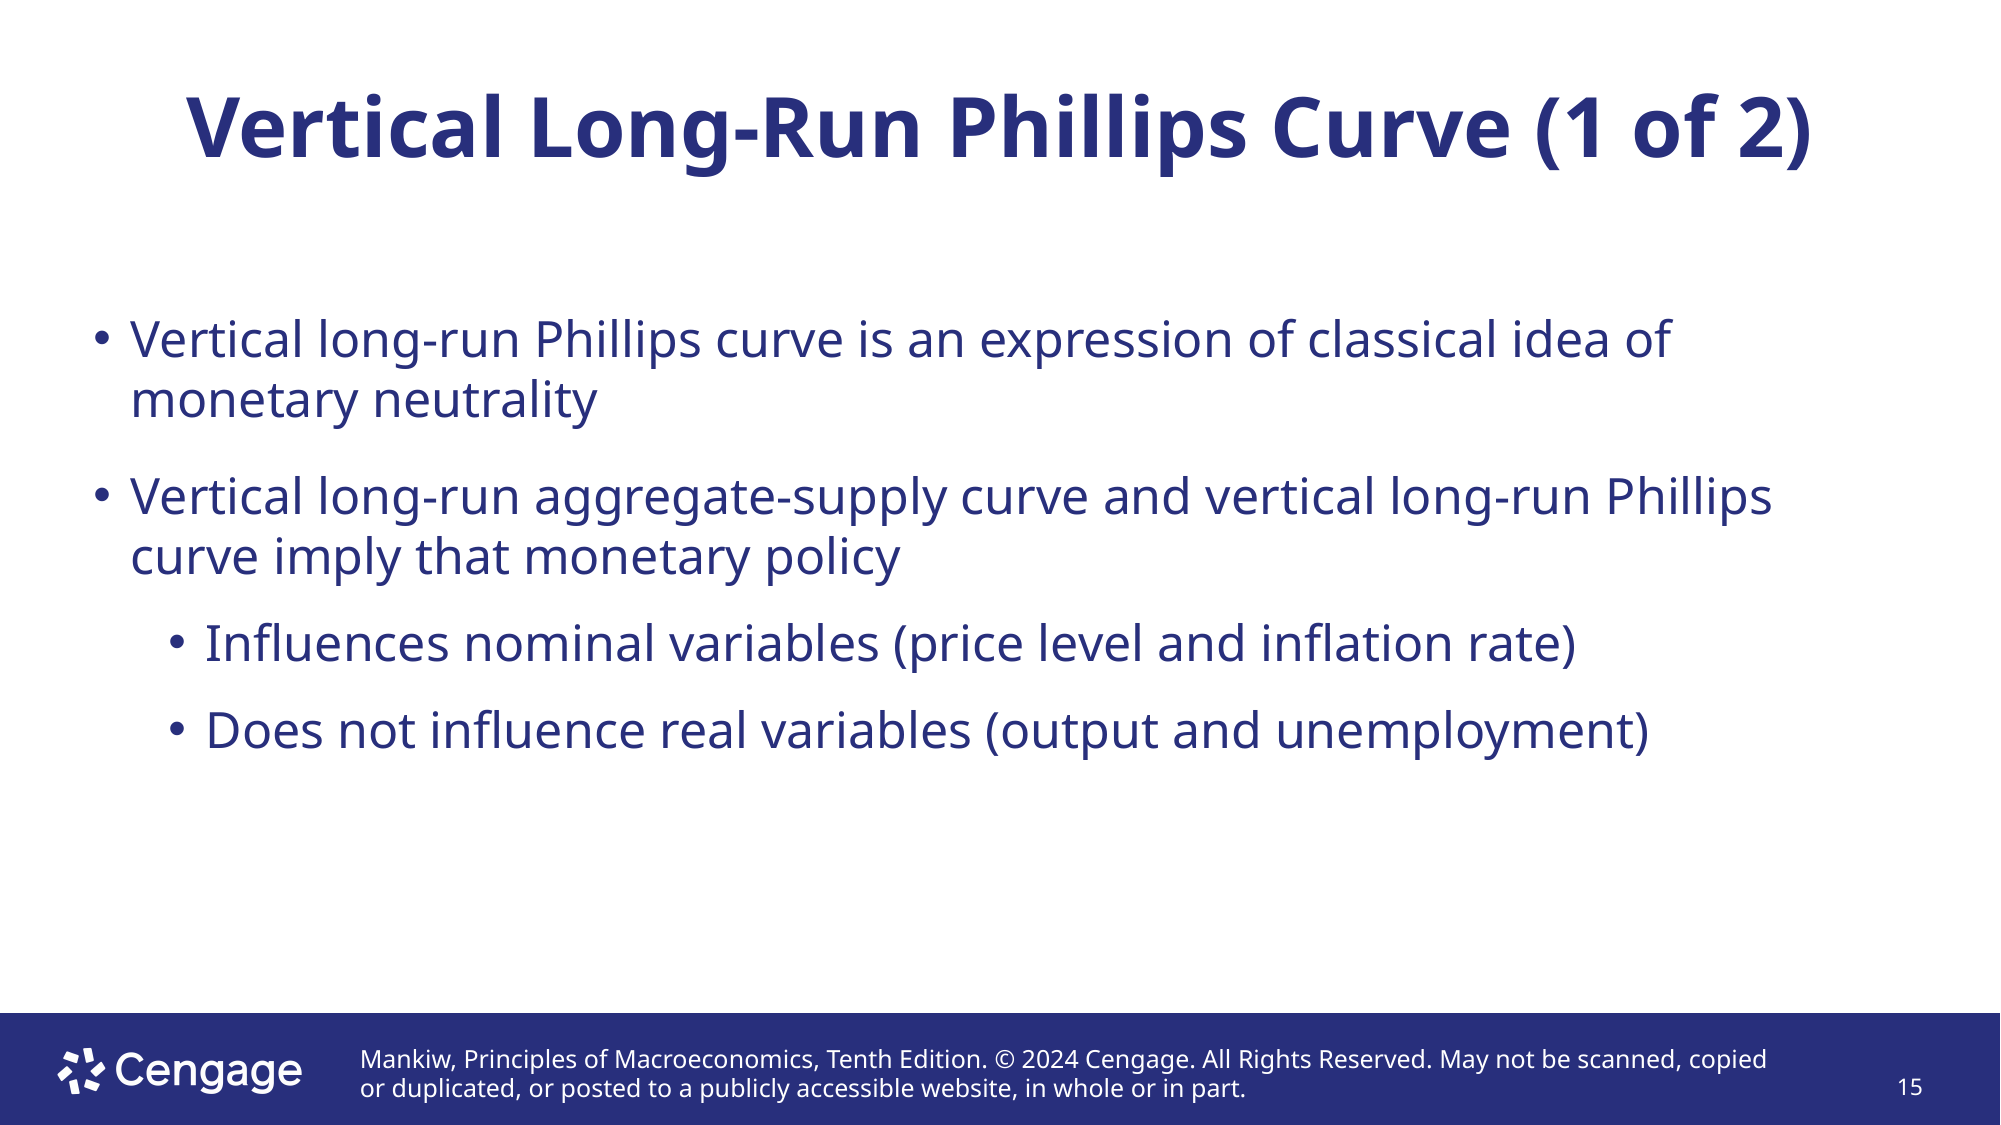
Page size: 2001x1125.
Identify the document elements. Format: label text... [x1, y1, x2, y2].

list Vertical long-run Phillips curve is an expression of classical idea of monetary neutrality Vertical long-run aggregate-supply curve and vertical long-run Phillips curve imply that monetary policy Influences nominal variables (price level and inflation rate) Does not influence real variables (output and unemployment) [78, 299, 1923, 1014]
picture [30, 1020, 329, 1122]
title Vertical Long-Run Phillips Curve (1 of 2) [78, 77, 1923, 278]
